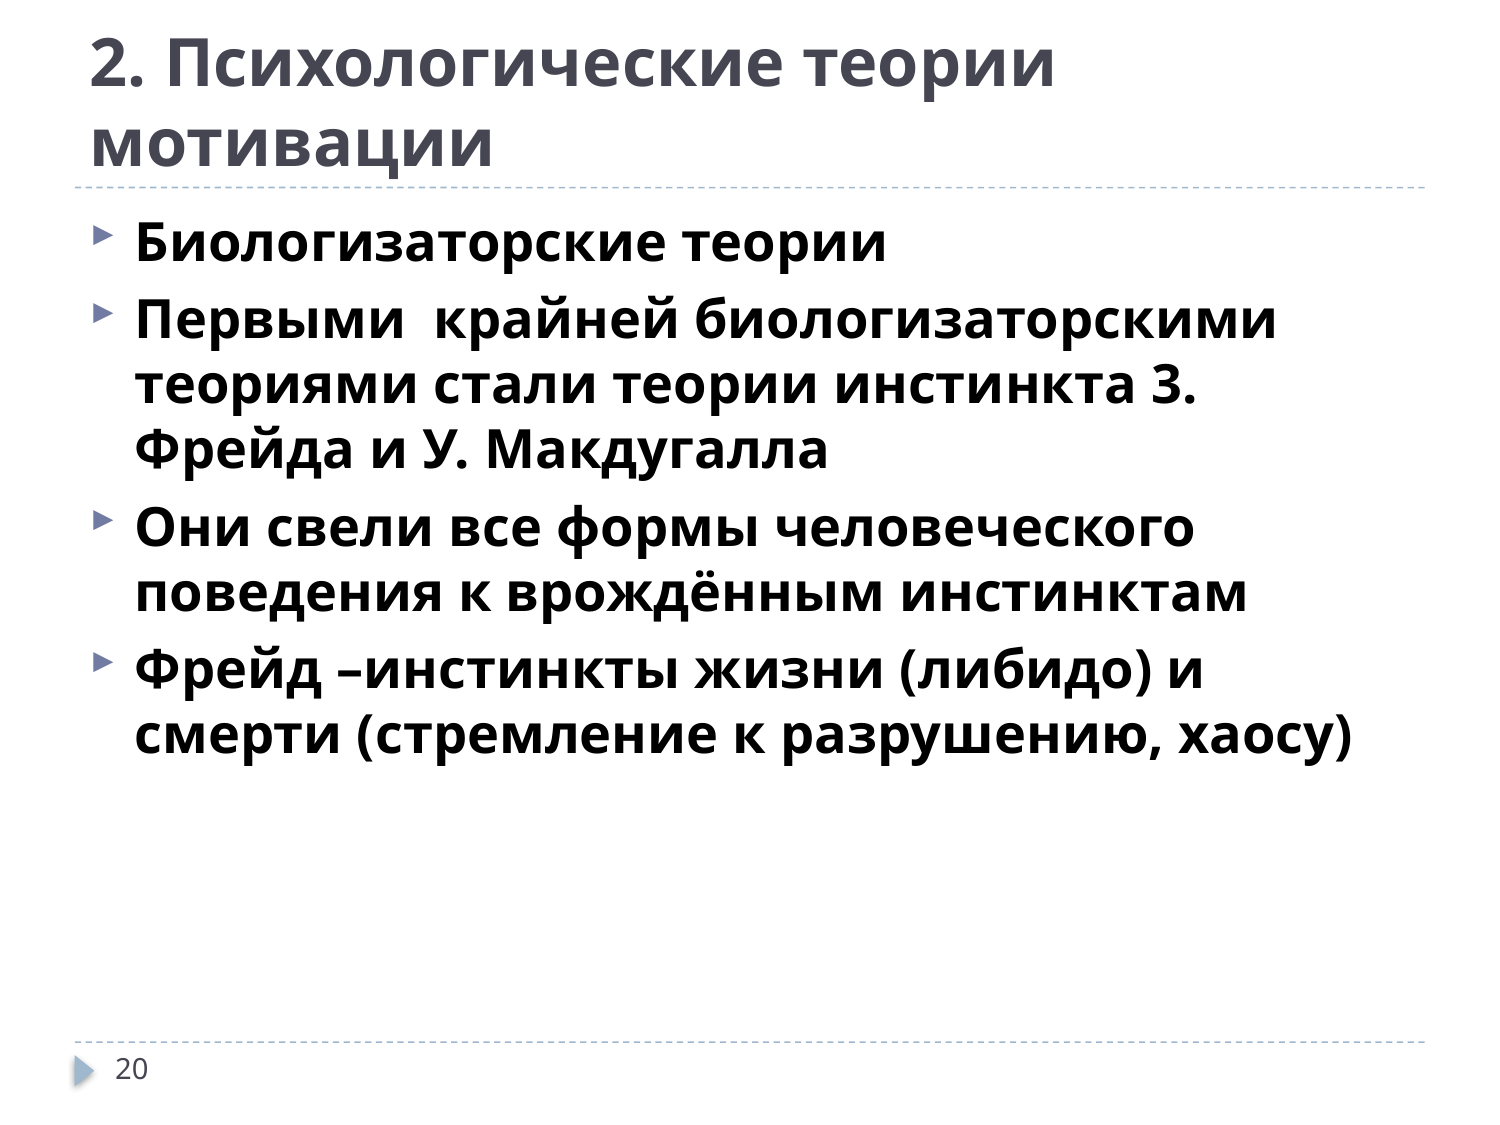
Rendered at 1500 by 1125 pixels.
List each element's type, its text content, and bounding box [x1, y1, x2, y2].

list Биологизаторские теории Первыми крайней биологизаторскими теориями стали теории инстинкта 3. Фрейда и У. Макдугалла Они свели все формы человеческого поведения к врождённым инстинктам Фрейд –инстинкты жизни (либидо) и смерти (стремление к разрушению, хаосу) [75, 200, 1425, 1010]
slide_number 20 [100, 1042, 426, 1103]
title 2. Психологические теории мотивации [75, 24, 1425, 188]
